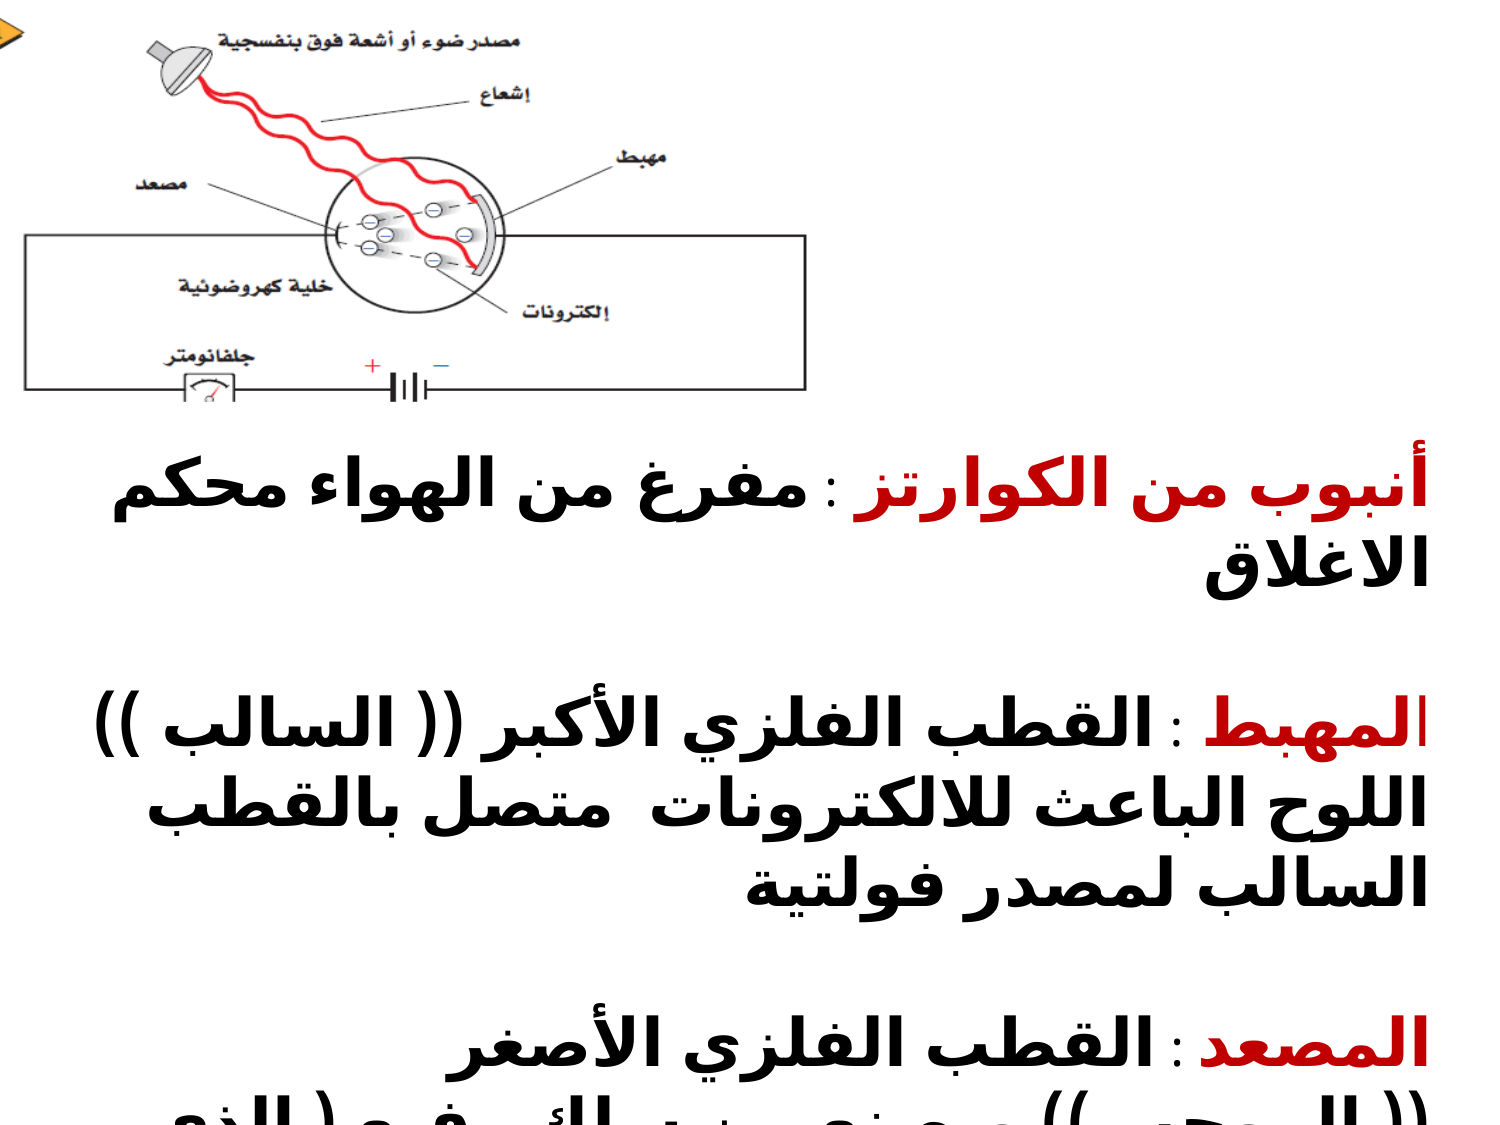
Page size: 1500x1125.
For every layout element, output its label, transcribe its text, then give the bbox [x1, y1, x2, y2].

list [0, 0, 845, 433]
text_box أنبوب من الكوارتز : مفرغ من الهواء محكم الاغلاق المهبط : القطب الفلزي الأكبر (( السالب )) اللوح الباعث للالكترونات متصل بالقطب السالب لمصدر فولتية المصعد : القطب الفلزي الأصغر (( الموجب )) ويصنع من سلك رفيع ( الذي يتسلم الالكترونات الضوئية المنبعثة ويتصل بالقطب الموجب لمصدر الفولتية [53, 432, 1447, 1125]
